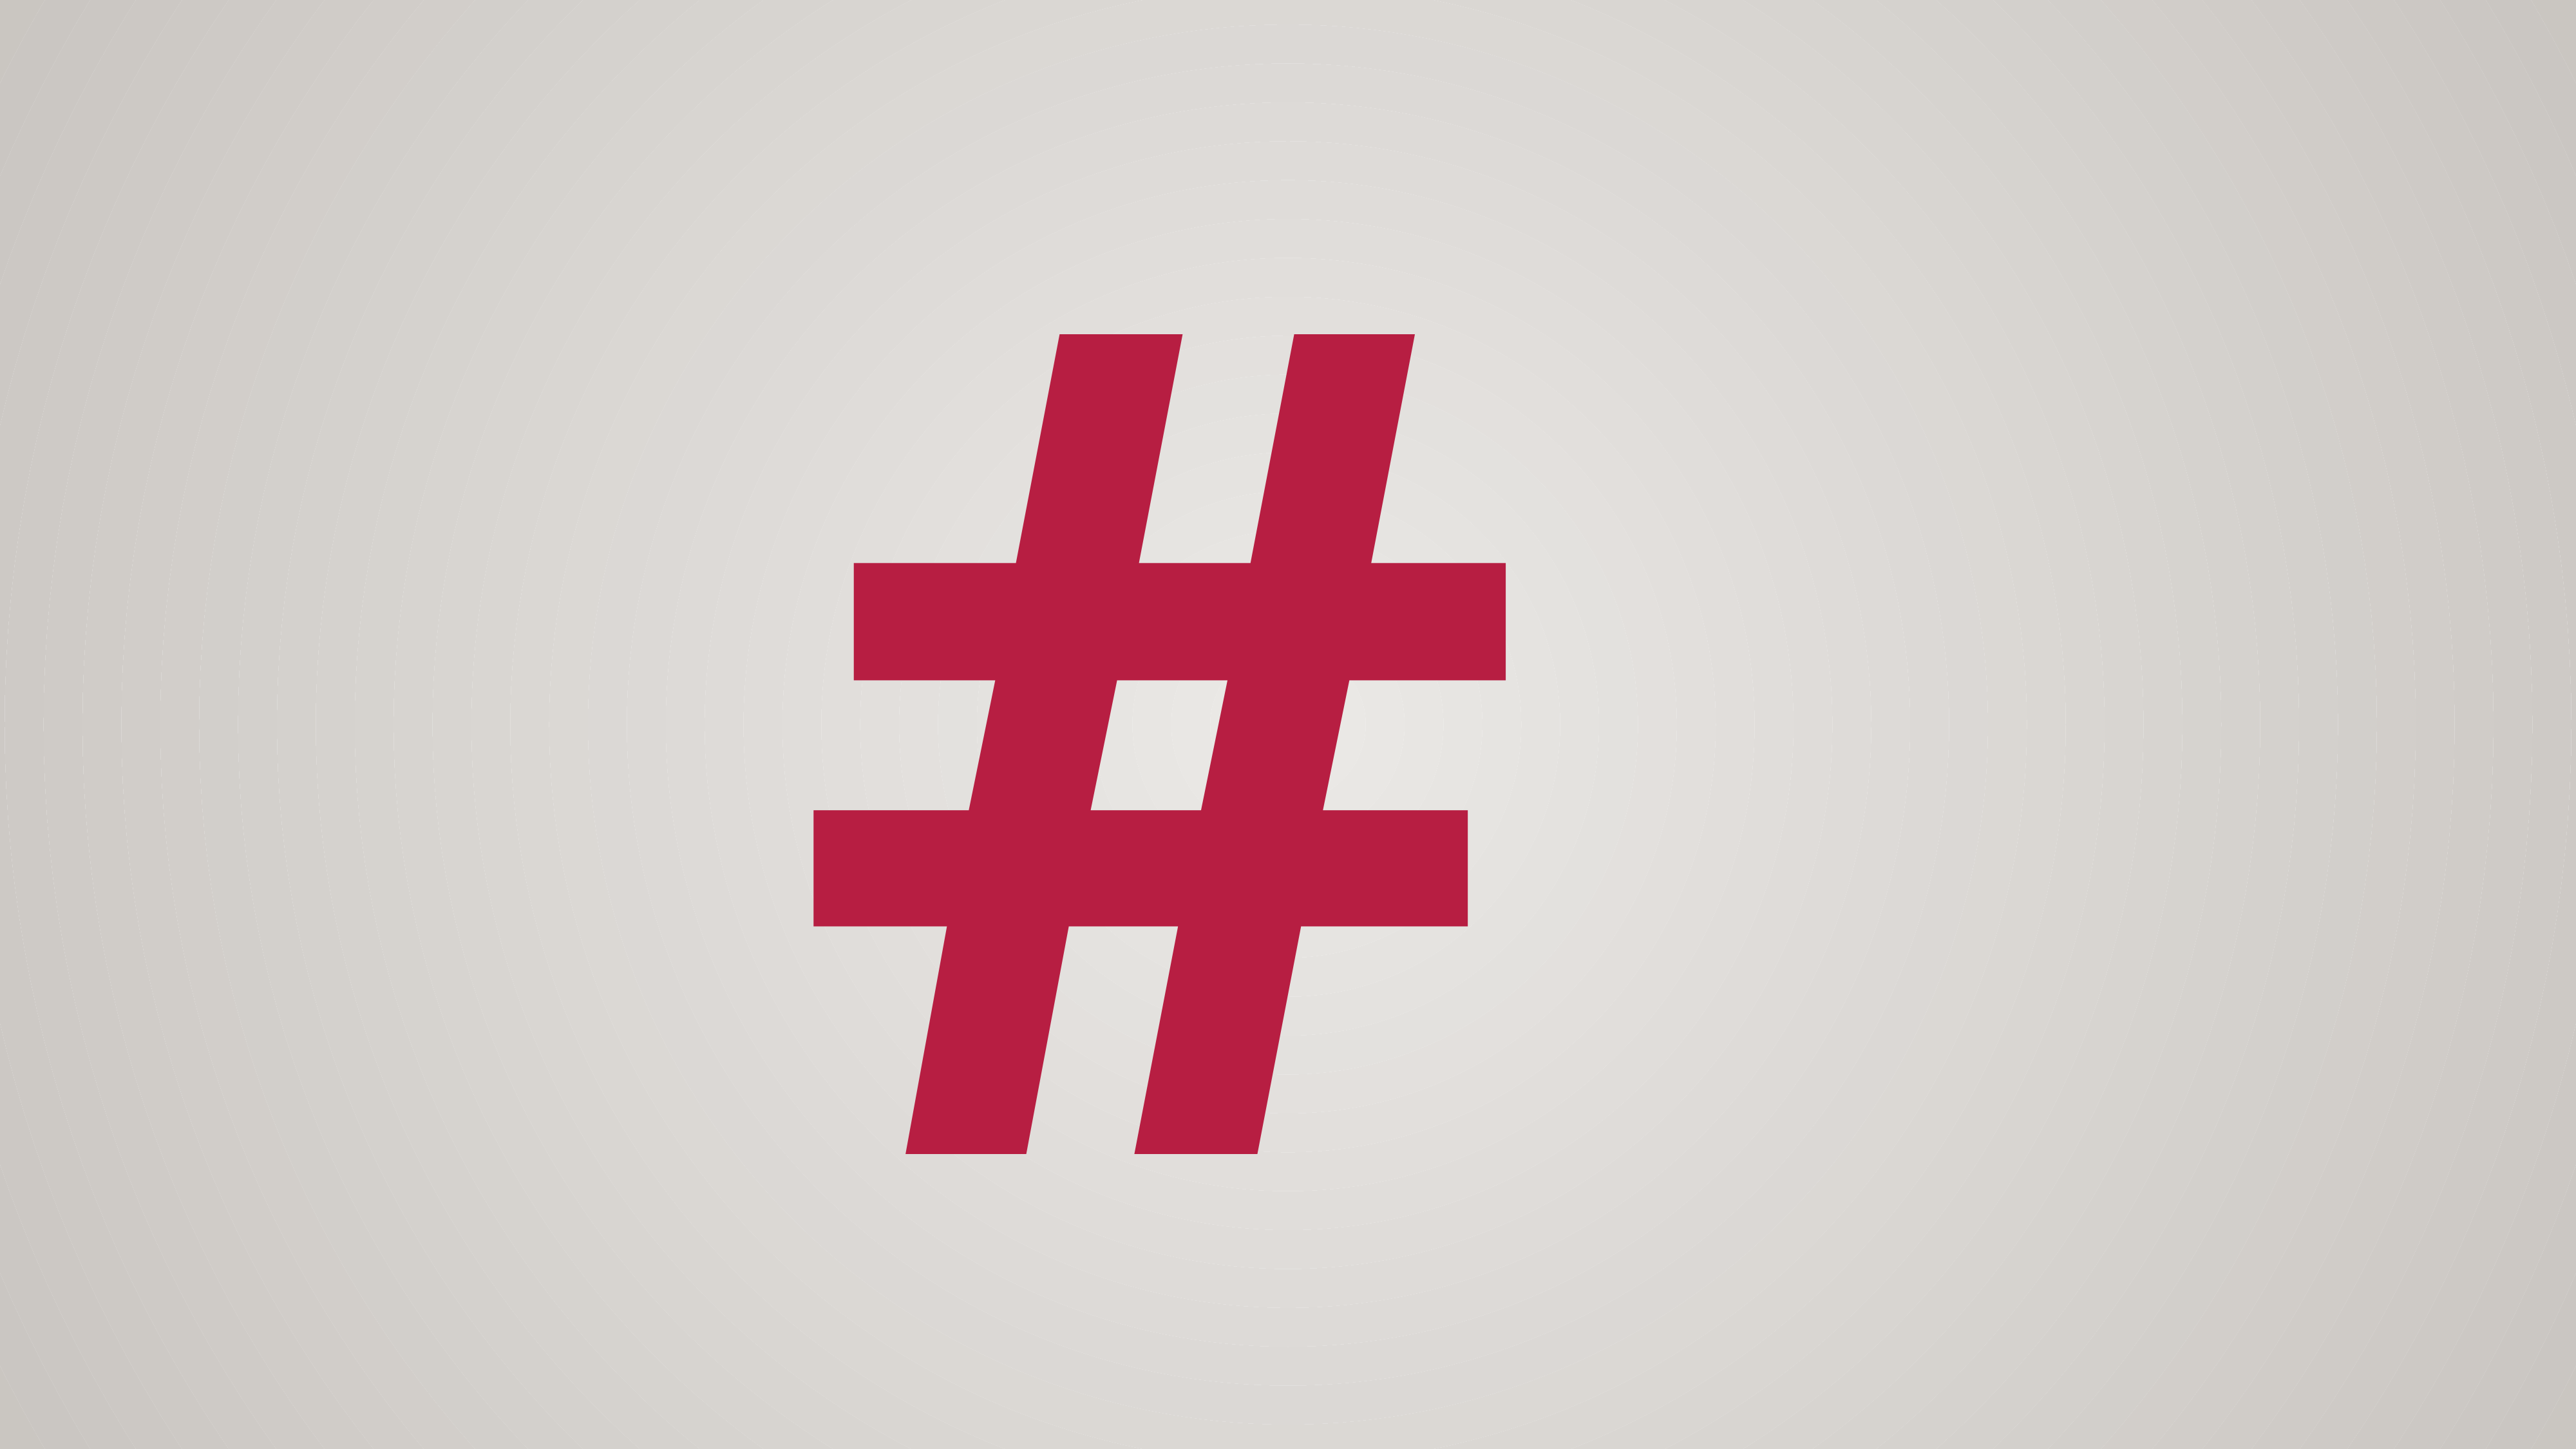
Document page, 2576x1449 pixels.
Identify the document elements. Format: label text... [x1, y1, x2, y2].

text_box # [779, 0, 1542, 1390]
